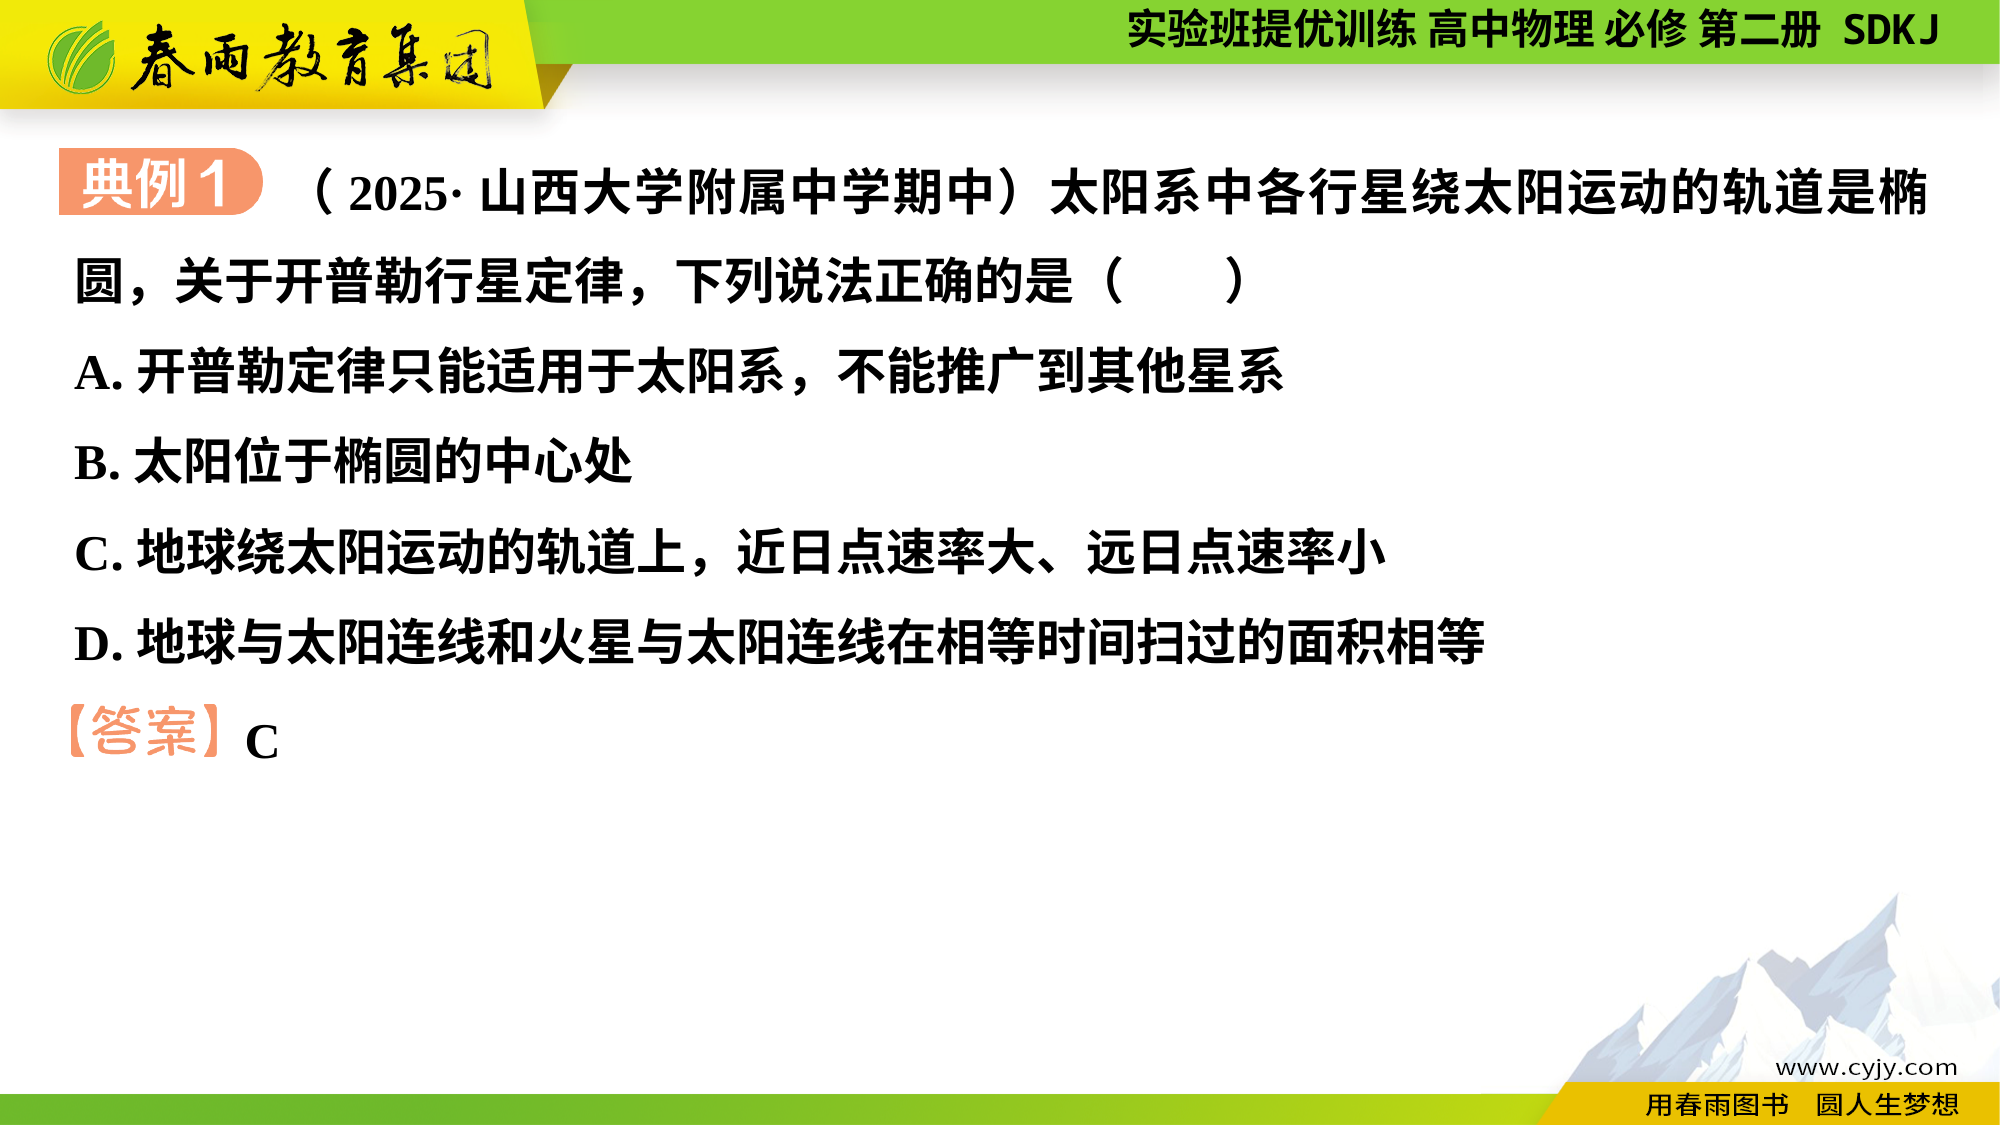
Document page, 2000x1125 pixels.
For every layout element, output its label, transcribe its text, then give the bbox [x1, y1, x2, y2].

picture [0, 0, 2000, 1125]
list （2025·山西大学附属中学期中）太阳系中各行星绕太阳运动的轨道是椭圆，关于开普勒行星定律，下列说法正确的是（ ） A.开普勒定律只能适用于太阳系，不能推广到其他星系 B.太阳位于椭圆的中心处 C.地球绕太阳运动的轨道上，近日点速率大、远日点速率小 D.地球与太阳连线和火星与太阳连线在相等时间扫过的面积相等 [59, 122, 1944, 672]
text_box C [229, 670, 296, 776]
